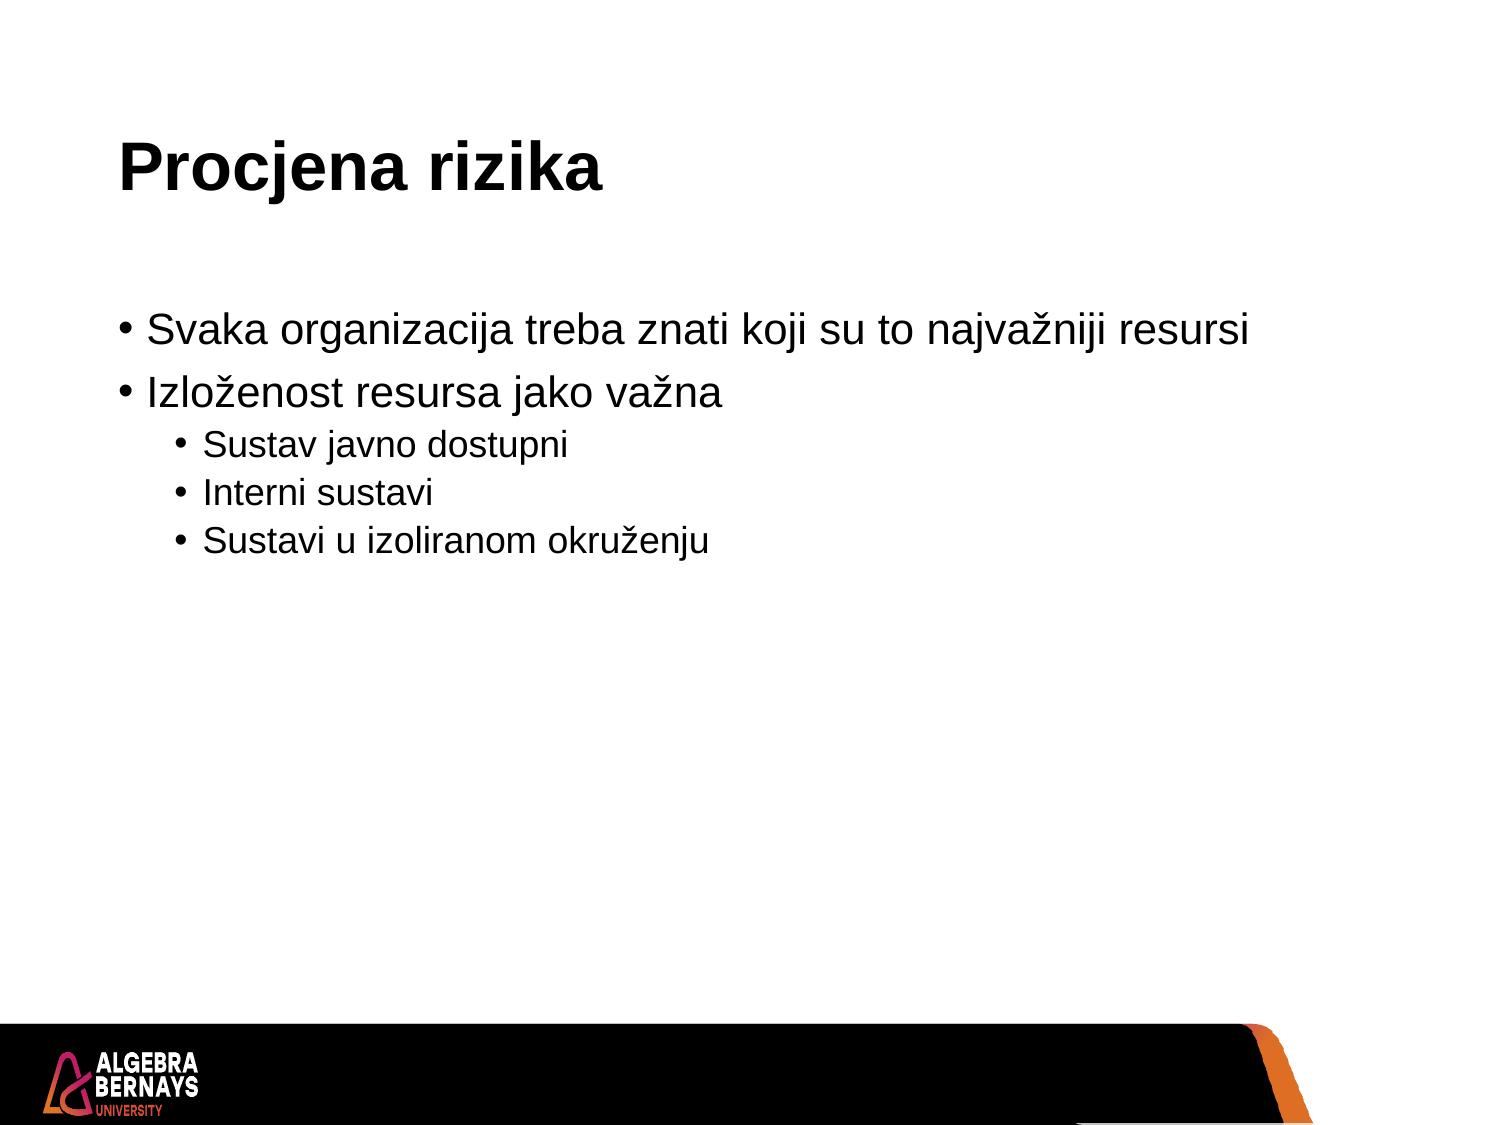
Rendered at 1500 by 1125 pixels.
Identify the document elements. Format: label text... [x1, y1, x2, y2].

list Svaka organizacija treba znati koji su to najvažniji resursi Izloženost resursa jako važna Sustav javno dostupni Interni sustavi Sustavi u izoliranom okruženju [103, 299, 1397, 1014]
title Procjena rizika [103, 59, 1397, 278]
picture [0, 1023, 1468, 1125]
